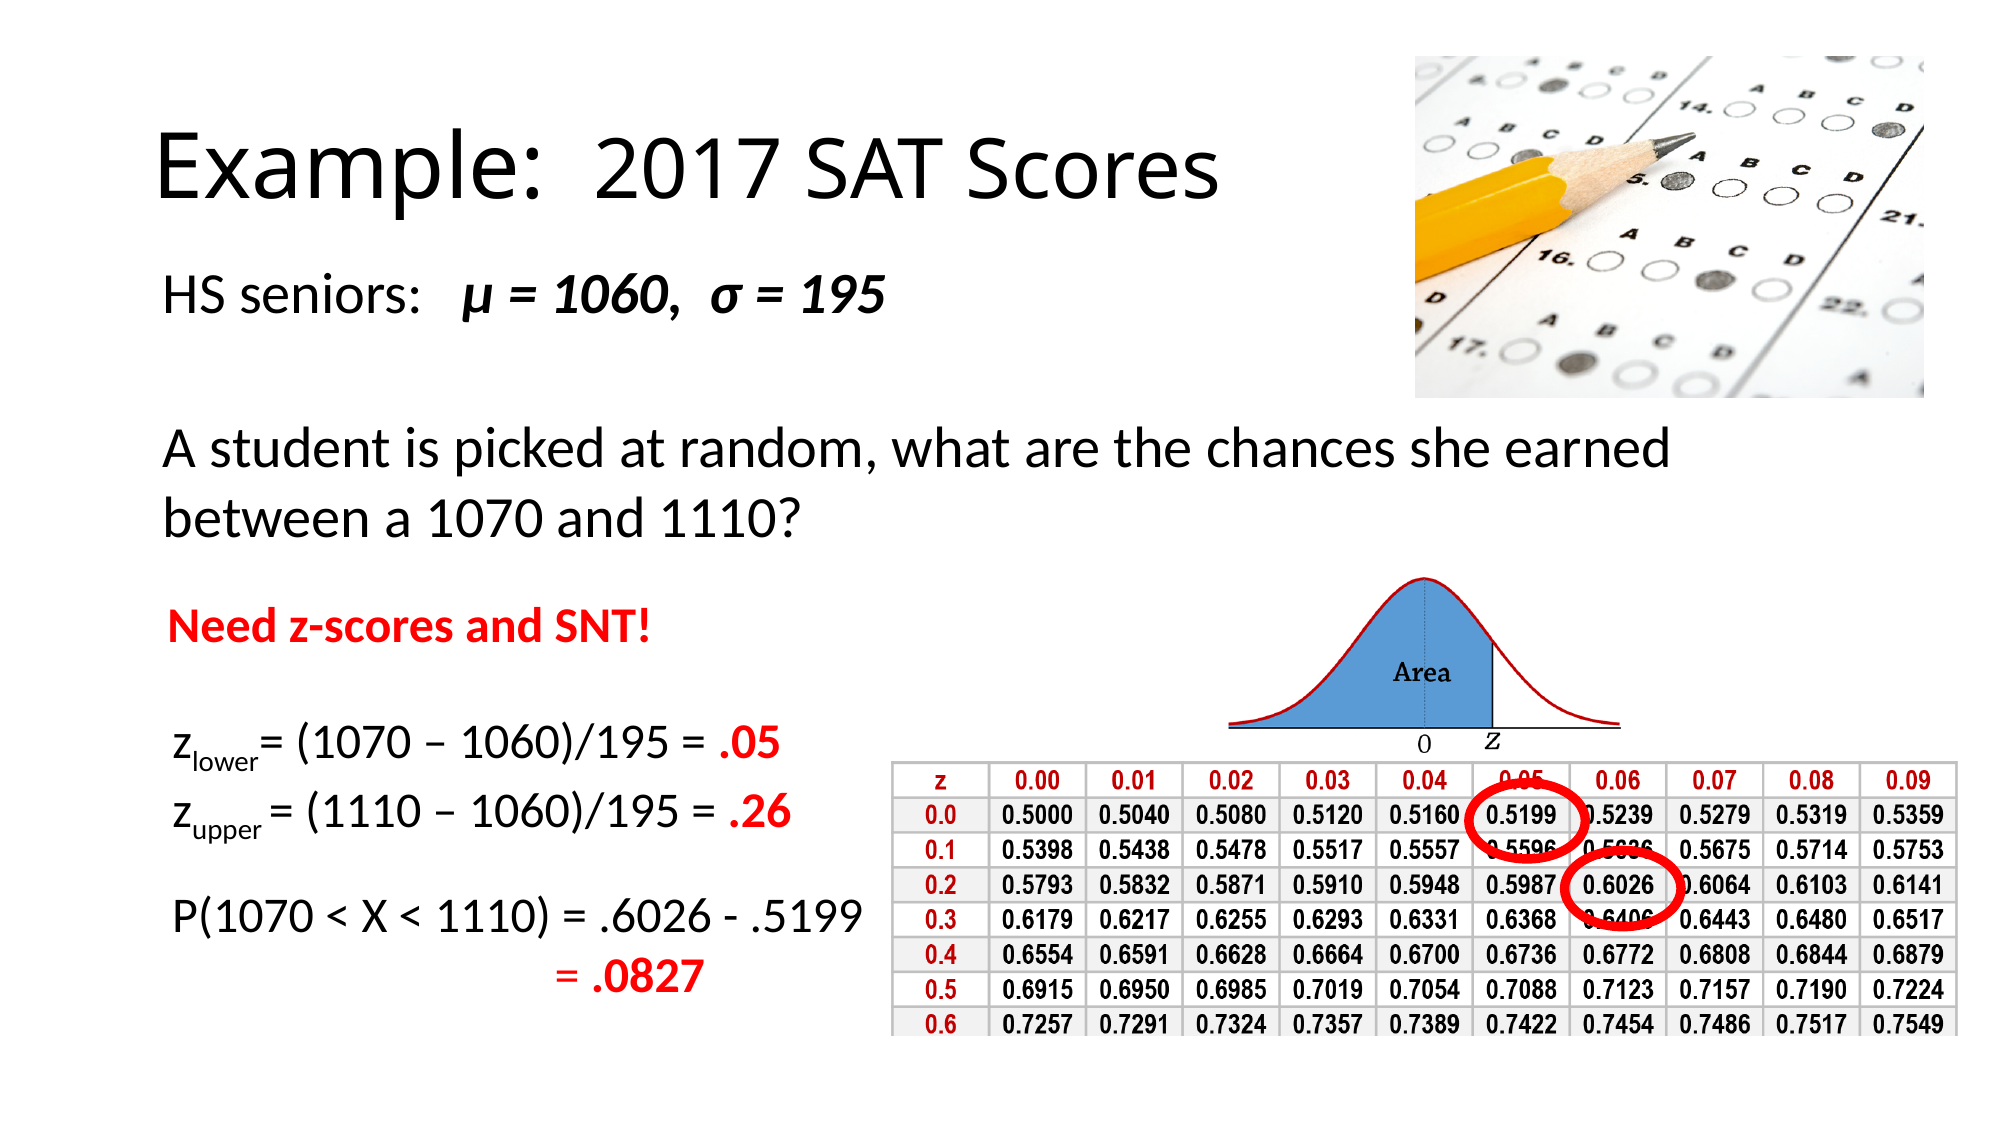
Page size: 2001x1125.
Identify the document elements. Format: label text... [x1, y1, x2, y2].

text_box zlower= (1070 – 1060)/195 = .05 zupper = (1110 – 1060)/195 = .26 [157, 701, 887, 853]
title Example: 2017 SAT Scores [137, 59, 1415, 278]
text_box HS seniors: µ = 1060, σ = 195 [147, 247, 990, 333]
text_box P(1070 < X < 1110) = .6026 - .5199 = .0827 [157, 875, 887, 1011]
text_box Need z-scores and SNT! [152, 584, 705, 660]
picture [887, 575, 1960, 1036]
text_box A student is picked at random, what are the chances she earned between a 1070 and 1110? [147, 402, 1789, 697]
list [1415, 56, 1924, 398]
